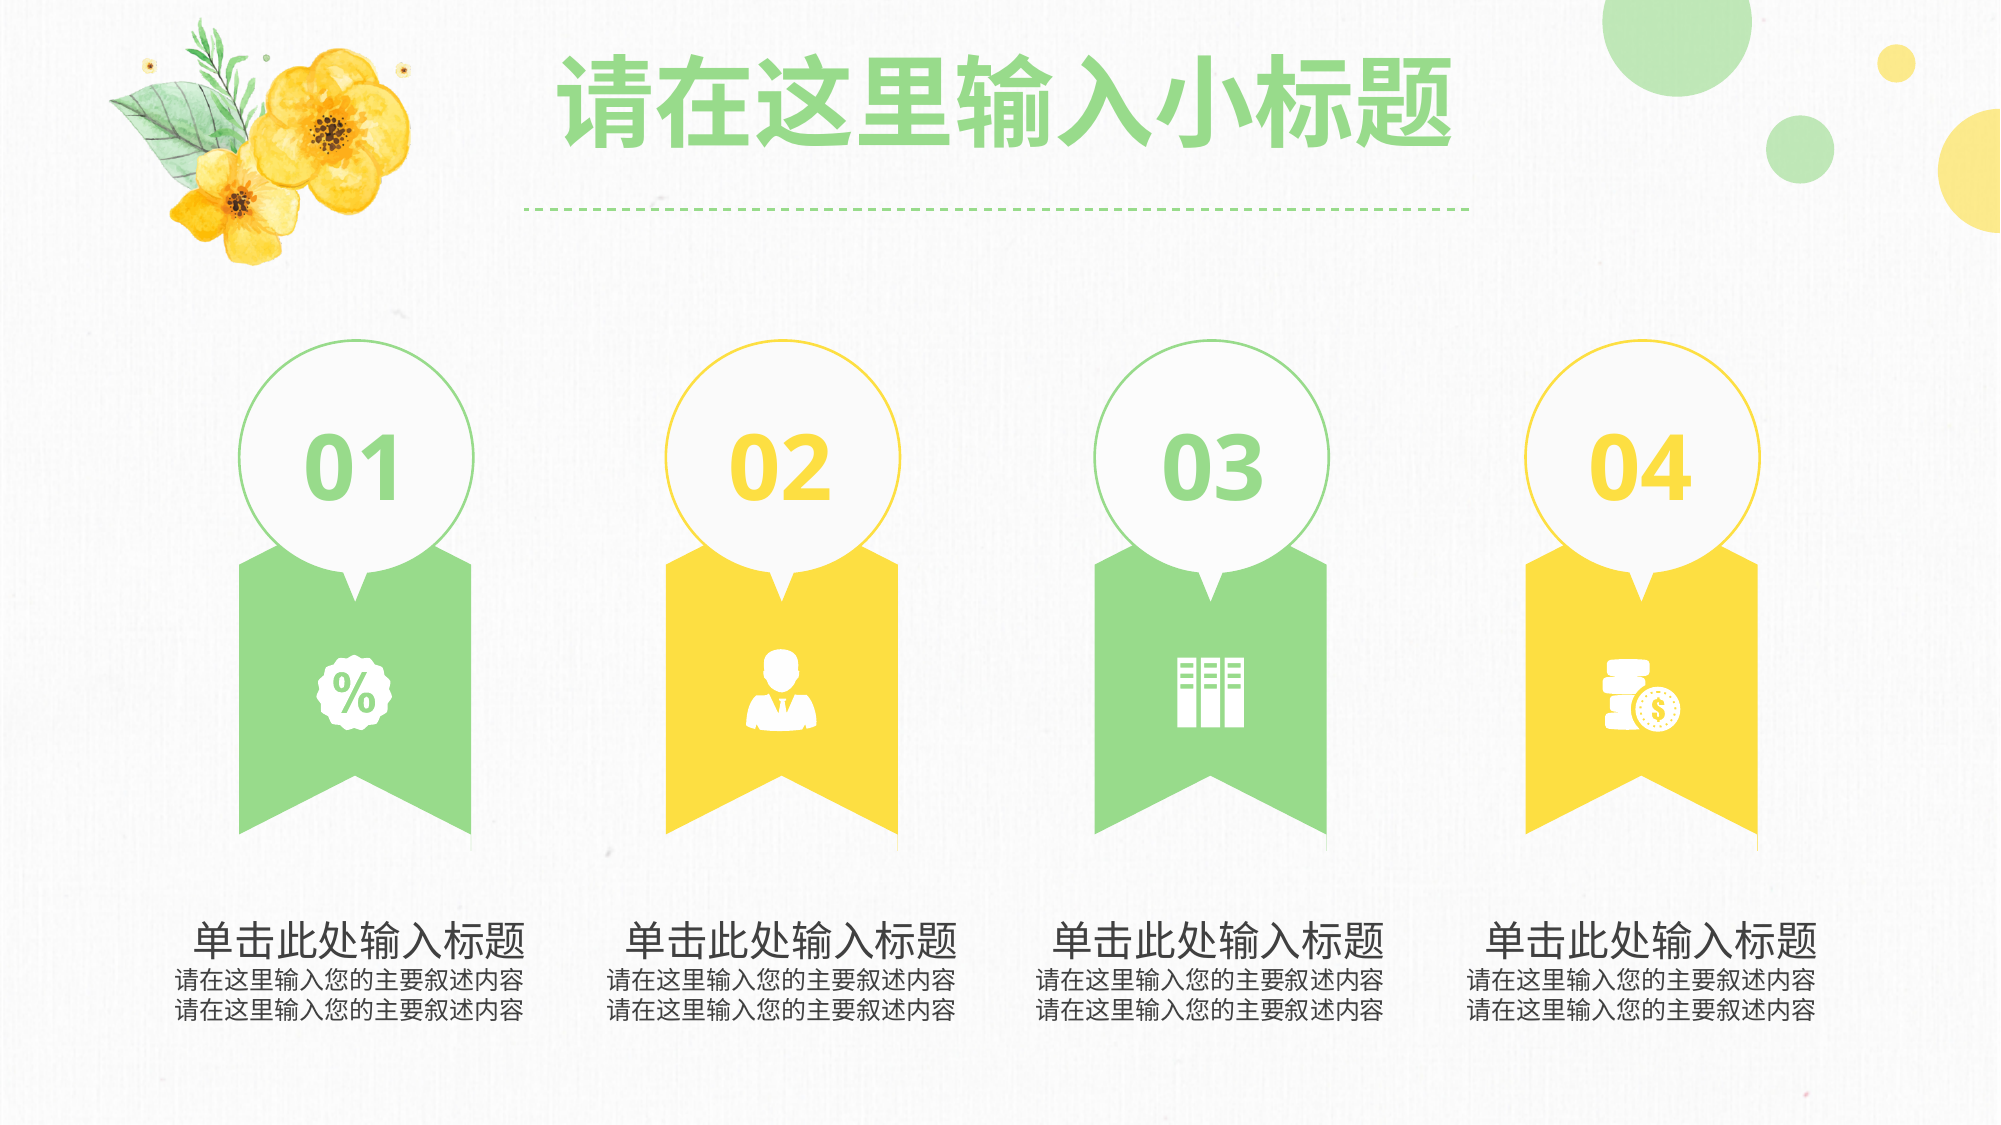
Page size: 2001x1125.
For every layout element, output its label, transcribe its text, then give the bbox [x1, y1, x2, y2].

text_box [665, 606, 898, 851]
text_box 单击此处输入标题 请在这里输入您的主要叙述内容 请在这里输入您的主要叙述内容 [592, 907, 974, 1112]
text_box 单击此处输入标题 请在这里输入您的主要叙述内容 请在这里输入您的主要叙述内容 [1020, 907, 1401, 1122]
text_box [665, 340, 900, 606]
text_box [239, 606, 472, 851]
text_box [1936, 107, 2000, 235]
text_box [239, 340, 474, 606]
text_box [1094, 340, 1329, 606]
text_box 请在这里输入小标题 [539, 31, 1470, 167]
text_box 单击此处输入标题 请在这里输入您的主要叙述内容 请在这里输入您的主要叙述内容 [160, 907, 542, 1112]
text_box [1525, 340, 1760, 606]
text_box [1876, 43, 1917, 84]
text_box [1094, 606, 1327, 851]
text_box [1601, 0, 1753, 98]
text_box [1525, 606, 1758, 851]
picture [0, 0, 2001, 1125]
text_box [1765, 114, 1836, 185]
text_box 单击此处输入标题 请在这里输入您的主要叙述内容 请在这里输入您的主要叙述内容 [1451, 907, 1834, 1112]
